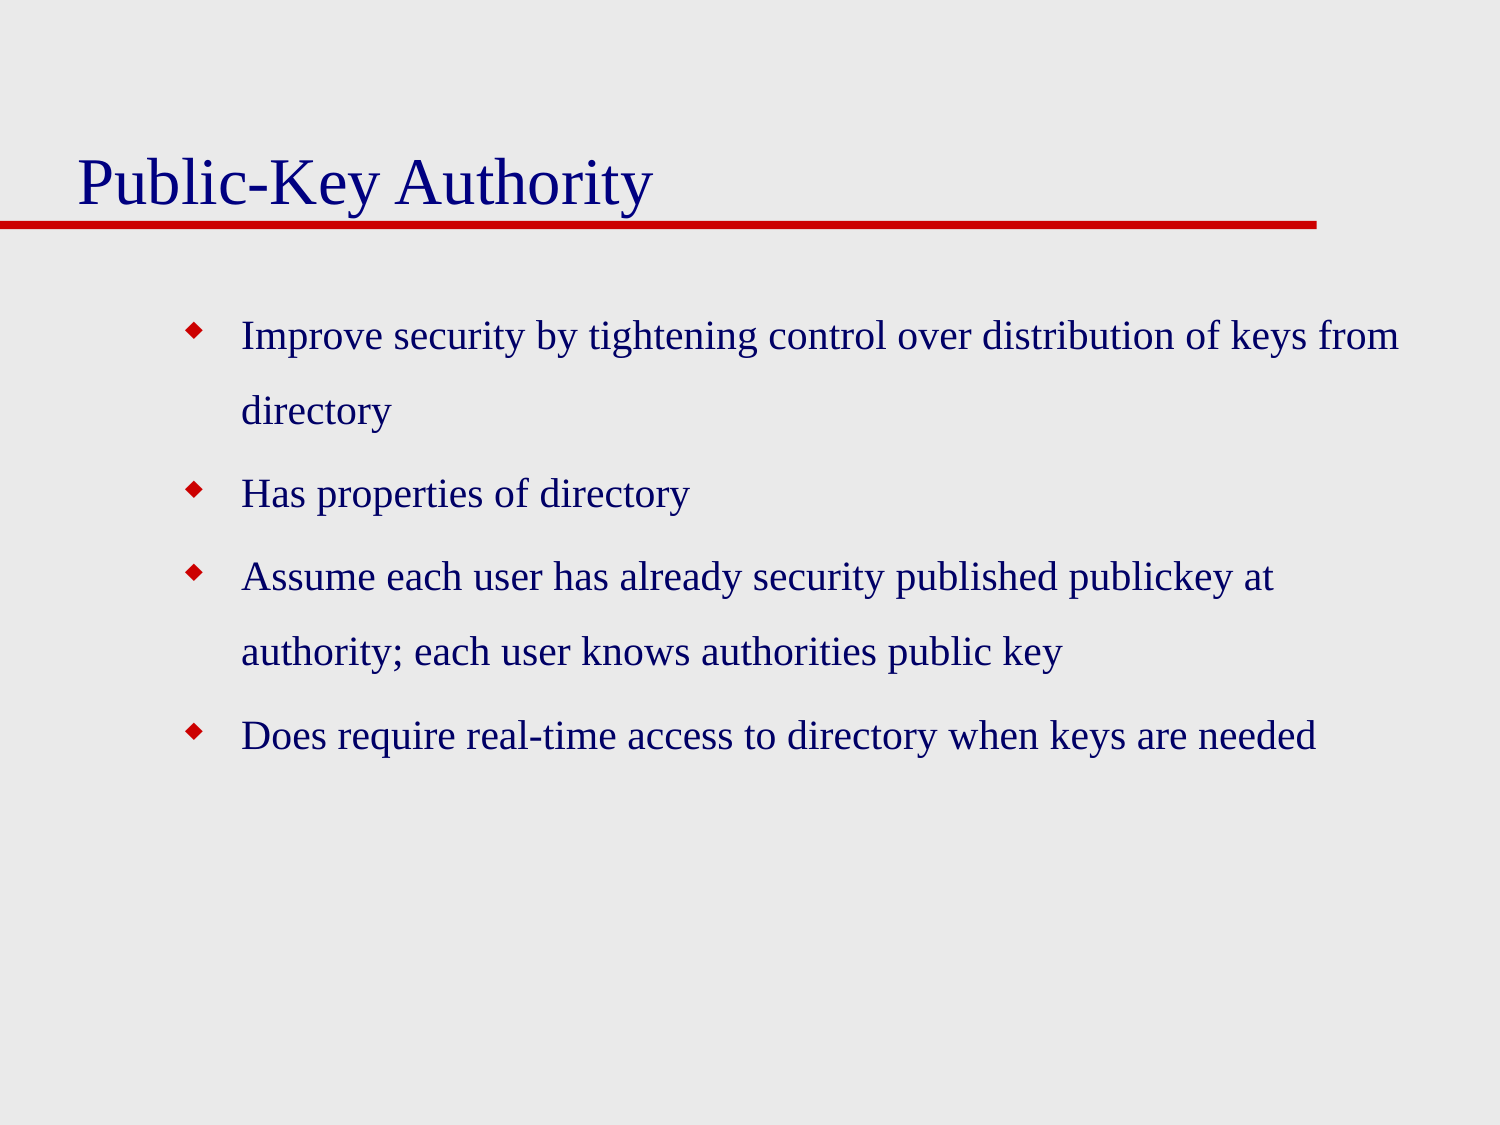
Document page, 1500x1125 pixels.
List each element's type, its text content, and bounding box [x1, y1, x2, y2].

title Public-Key Authority [62, 43, 1338, 226]
list Improve security by tightening control over distribution of keys from directory Has properties of directory Assume each user has already security published publickey at authority; each user knows authorities public key Does require real-time access to directory when keys are needed [169, 274, 1438, 951]
